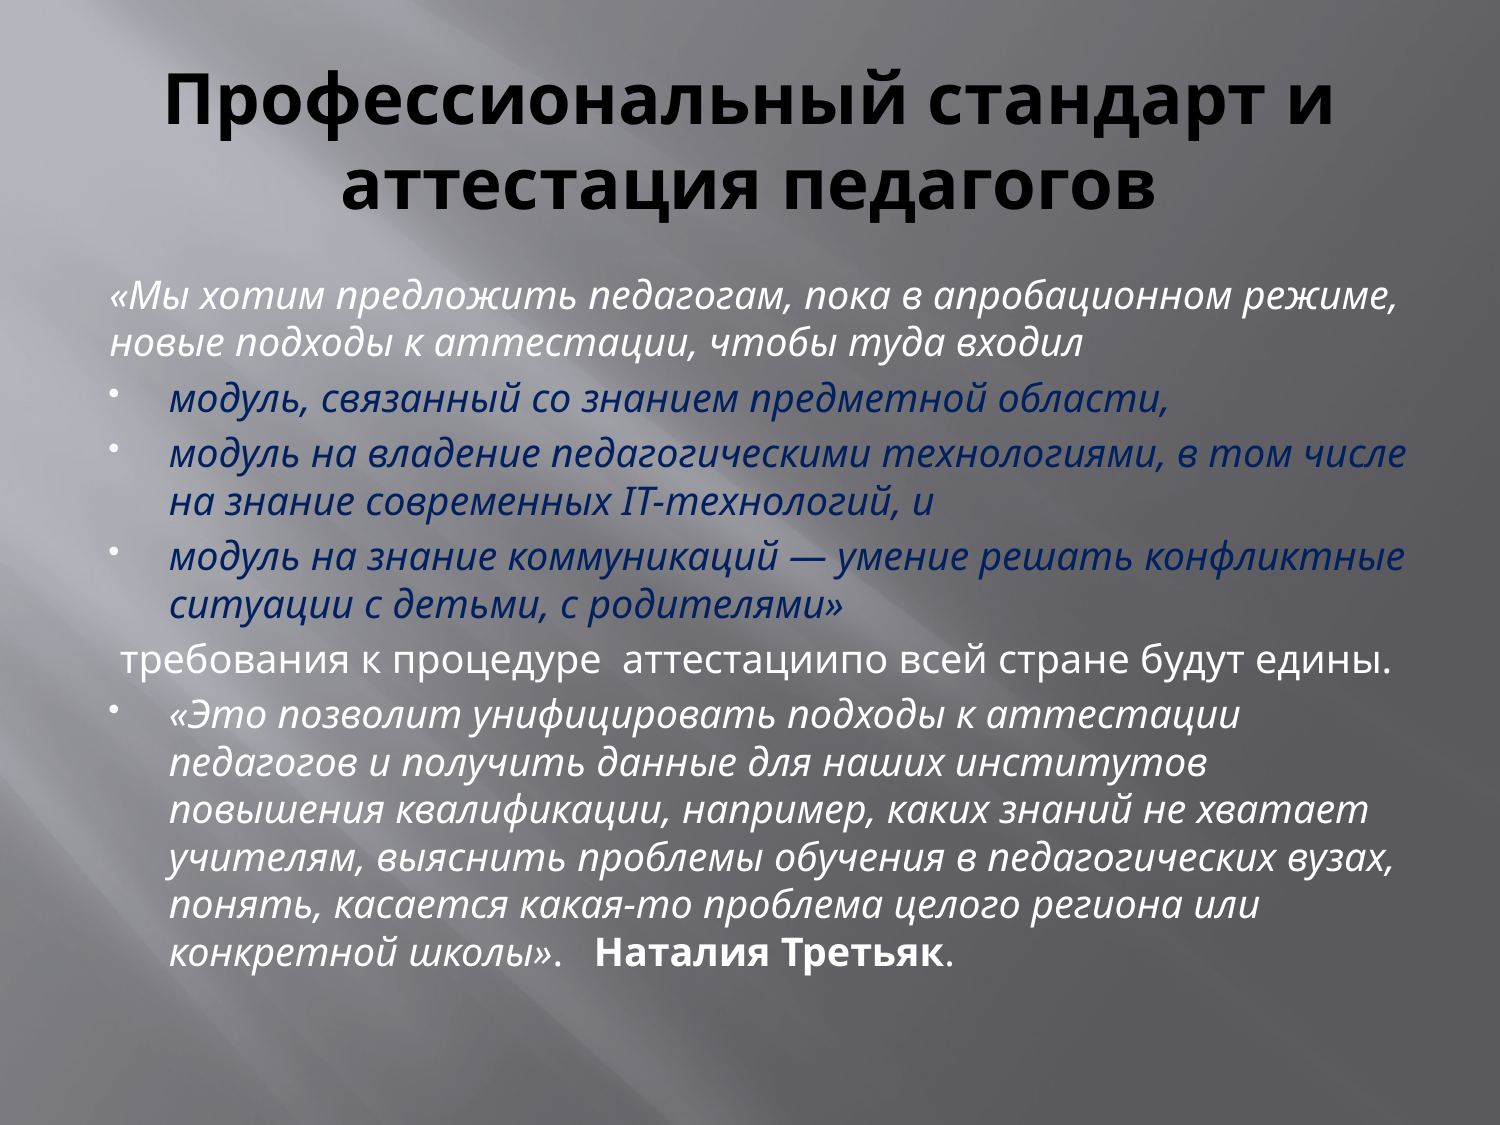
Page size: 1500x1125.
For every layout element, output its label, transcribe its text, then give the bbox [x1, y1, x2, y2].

list «Мы хотим предложить педагогам, пока в апробационном режиме, новые подходы к аттестации, чтобы туда входил модуль, связанный со знанием предметной области, модуль на владение педагогическими технологиями, в том числе на знание современных IT-технологий, и модуль на знание коммуникаций — умение решать конфликтные ситуации с детьми, с родителями» требования к процедуре аттестациипо всей стране будут едины. «Это позволит унифицировать подходы к аттестации педагогов и получить данные для наших институтов повышения квалификации, например, каких знаний не хватает учителям, выяснить проблемы обучения в педагогических вузах, понять, касается какая-то проблема целого региона или конкретной школы». Наталия Третьяк. [75, 262, 1425, 1035]
title Профессиональный стандарт и аттестация педагогов [75, 45, 1425, 233]
